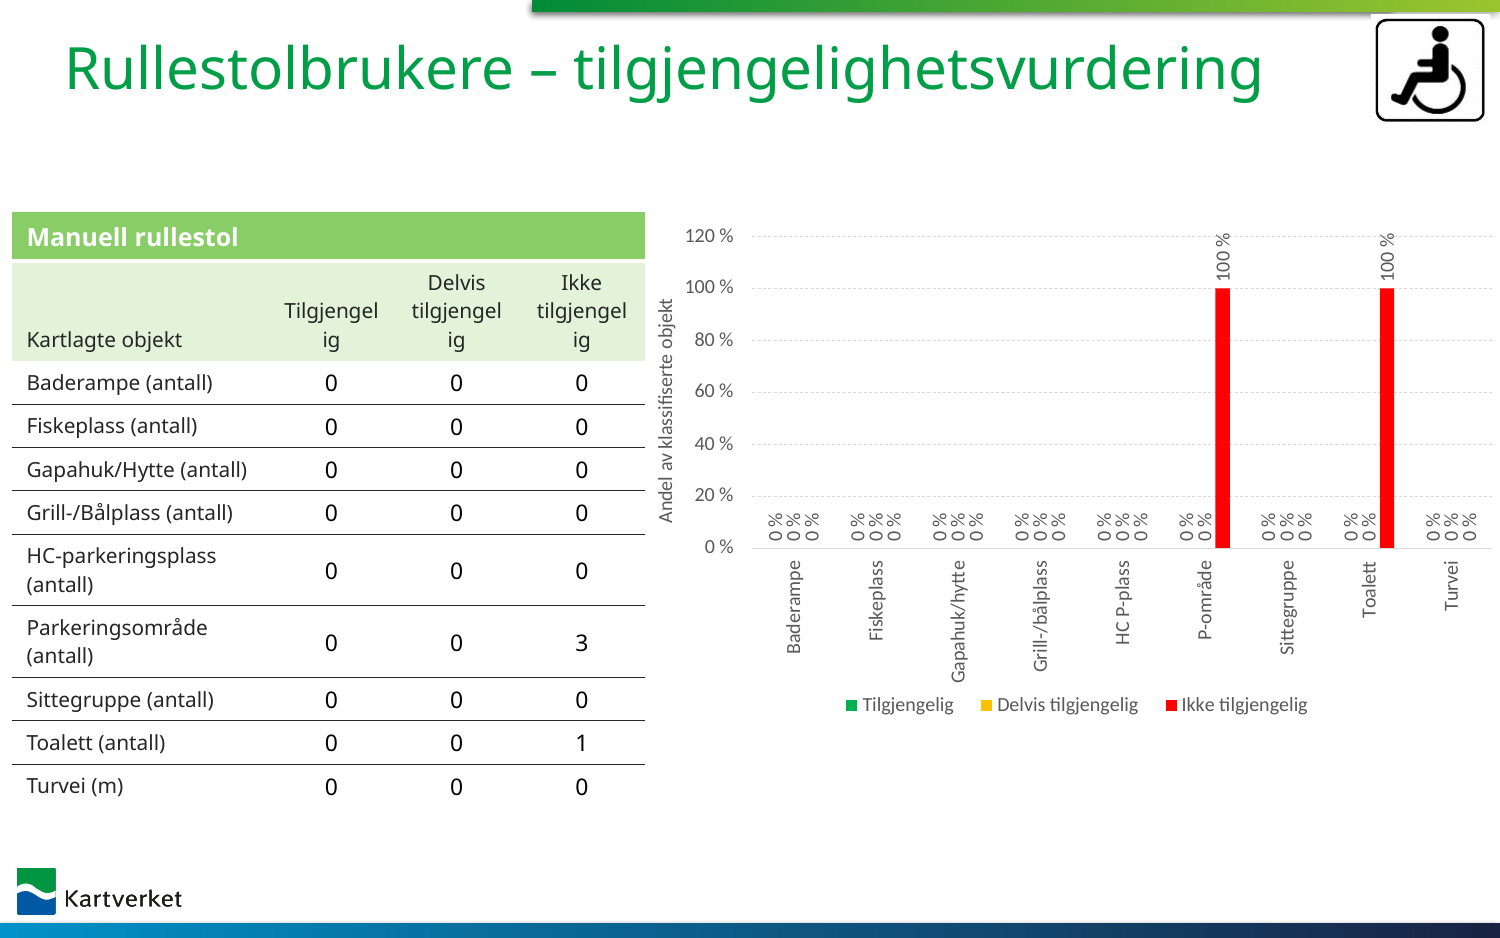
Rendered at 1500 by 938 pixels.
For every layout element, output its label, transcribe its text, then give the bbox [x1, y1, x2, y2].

table_cell 0 [394, 535, 519, 605]
table_cell Ikke tilgjengelig [519, 263, 638, 361]
table_cell 0 [519, 678, 638, 720]
table_cell 0 [519, 491, 638, 534]
table_cell 0 [519, 765, 645, 807]
table_cell 0 [519, 448, 638, 490]
table_cell Kartlagte objekt [12, 263, 269, 361]
table_cell 0 [394, 448, 519, 490]
table_header Manuell rullestol [12, 212, 645, 259]
table_cell 0 [519, 535, 638, 605]
table_cell HC-parkeringsplass (antall) [12, 535, 269, 605]
table_cell 0 [269, 765, 394, 807]
table_cell Turvei (m) [12, 765, 269, 807]
table_cell 3 [519, 606, 638, 677]
table_cell 1 [519, 721, 645, 764]
picture [1371, 13, 1491, 127]
table_cell 0 [269, 535, 394, 605]
table_cell 0 [269, 491, 394, 534]
table_cell 0 [269, 405, 394, 447]
table_cell 0 [269, 721, 394, 764]
table_cell 0 [394, 765, 519, 807]
table_cell Toalett (antall) [12, 721, 269, 764]
table_cell 0 [269, 361, 394, 404]
table_cell 0 [519, 361, 638, 404]
table_cell Tilgjengelig [269, 263, 394, 361]
table_cell Baderampe (antall) [12, 361, 269, 404]
table_cell Fiskeplass (antall) [12, 405, 269, 447]
table_cell Sittegruppe (antall) [12, 678, 269, 720]
table_cell 0 [269, 606, 394, 677]
table_cell Delvis tilgjengelig [394, 263, 519, 361]
table_cell Parkeringsområde (antall) [12, 606, 269, 677]
table_cell 0 [269, 678, 394, 720]
table_cell 0 [394, 606, 519, 677]
table_cell 0 [519, 405, 638, 447]
picture [643, 218, 1500, 728]
table_cell 0 [269, 448, 394, 490]
table_cell 0 [394, 405, 519, 447]
table_cell 0 [394, 678, 519, 720]
table_cell Gapahuk/Hytte (antall) [12, 448, 269, 490]
table_cell 0 [394, 361, 519, 404]
table_cell 0 [394, 491, 519, 534]
text_box Rullestolbrukere – tilgjengelighetsvurdering [49, 12, 1372, 109]
table_cell 0 [394, 721, 519, 764]
table_cell Grill-/Bålplass (antall) [12, 491, 269, 534]
